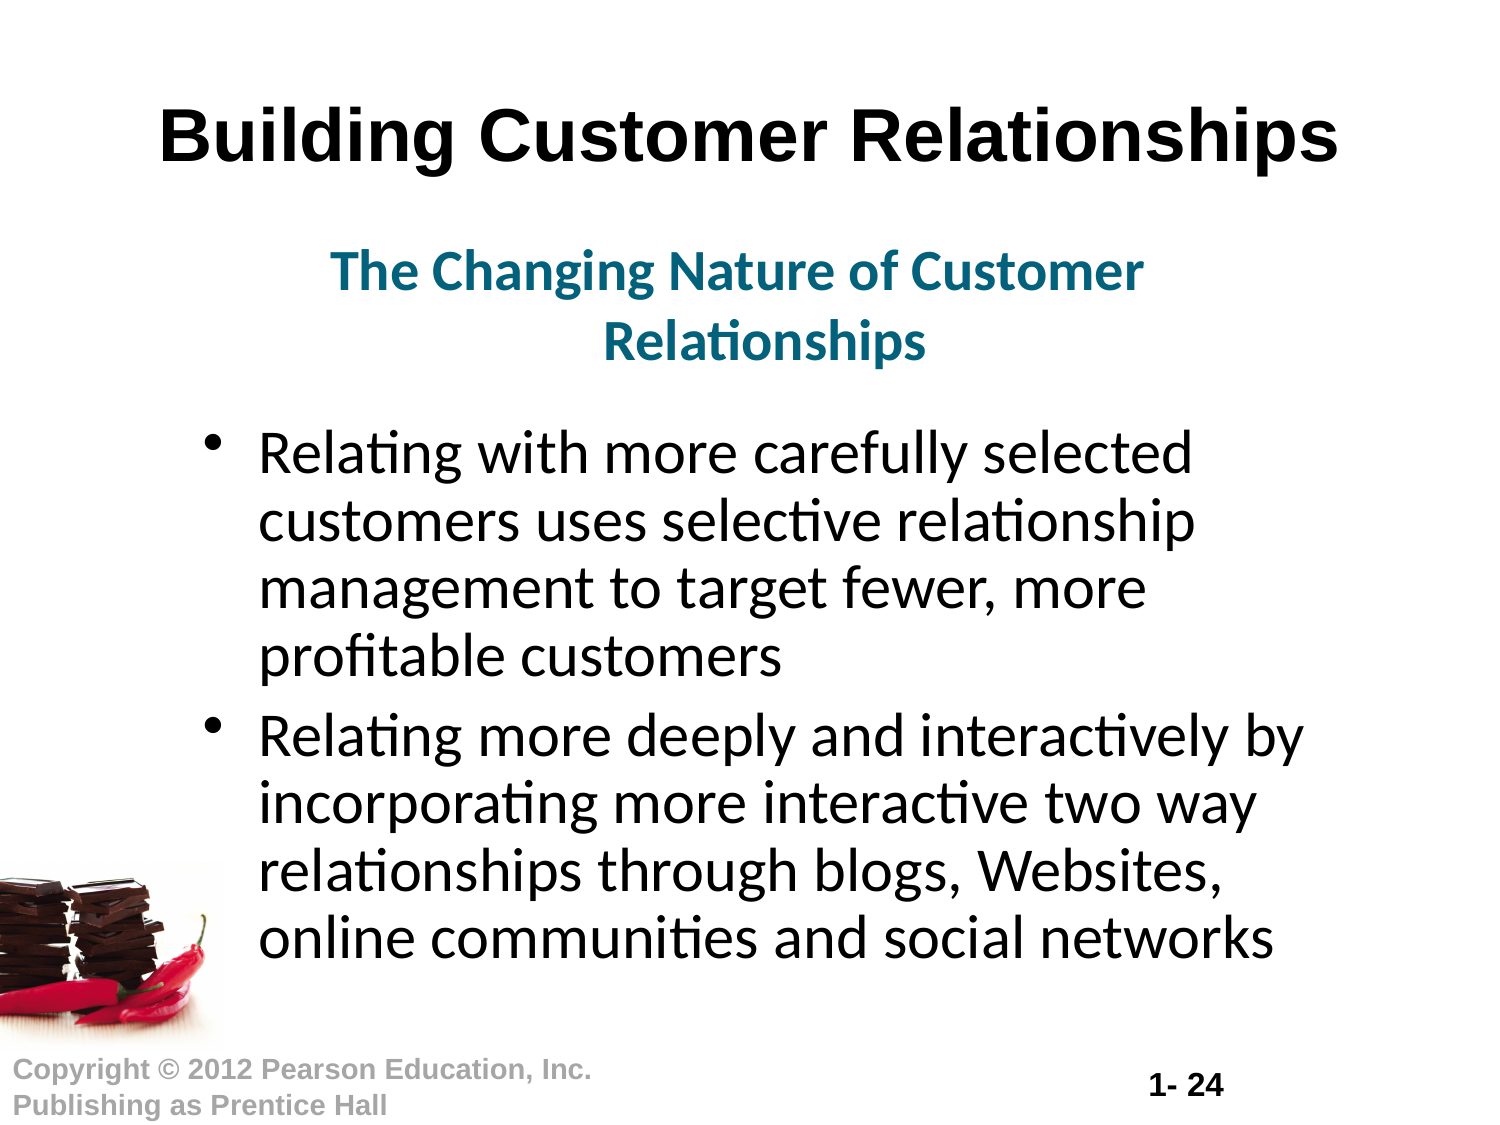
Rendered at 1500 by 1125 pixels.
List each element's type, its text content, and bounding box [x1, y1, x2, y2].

list The Changing Nature of Customer Relationships [149, 224, 1326, 288]
picture [0, 862, 225, 1050]
title Building Customer Relationships [112, 37, 1388, 226]
list Relating with more carefully selected customers uses selective relationship management to target fewer, more profitable customers Relating more deeply and interactively by incorporating more interactive two way relationships through blogs, Websites, online communities and social networks [187, 324, 1388, 926]
